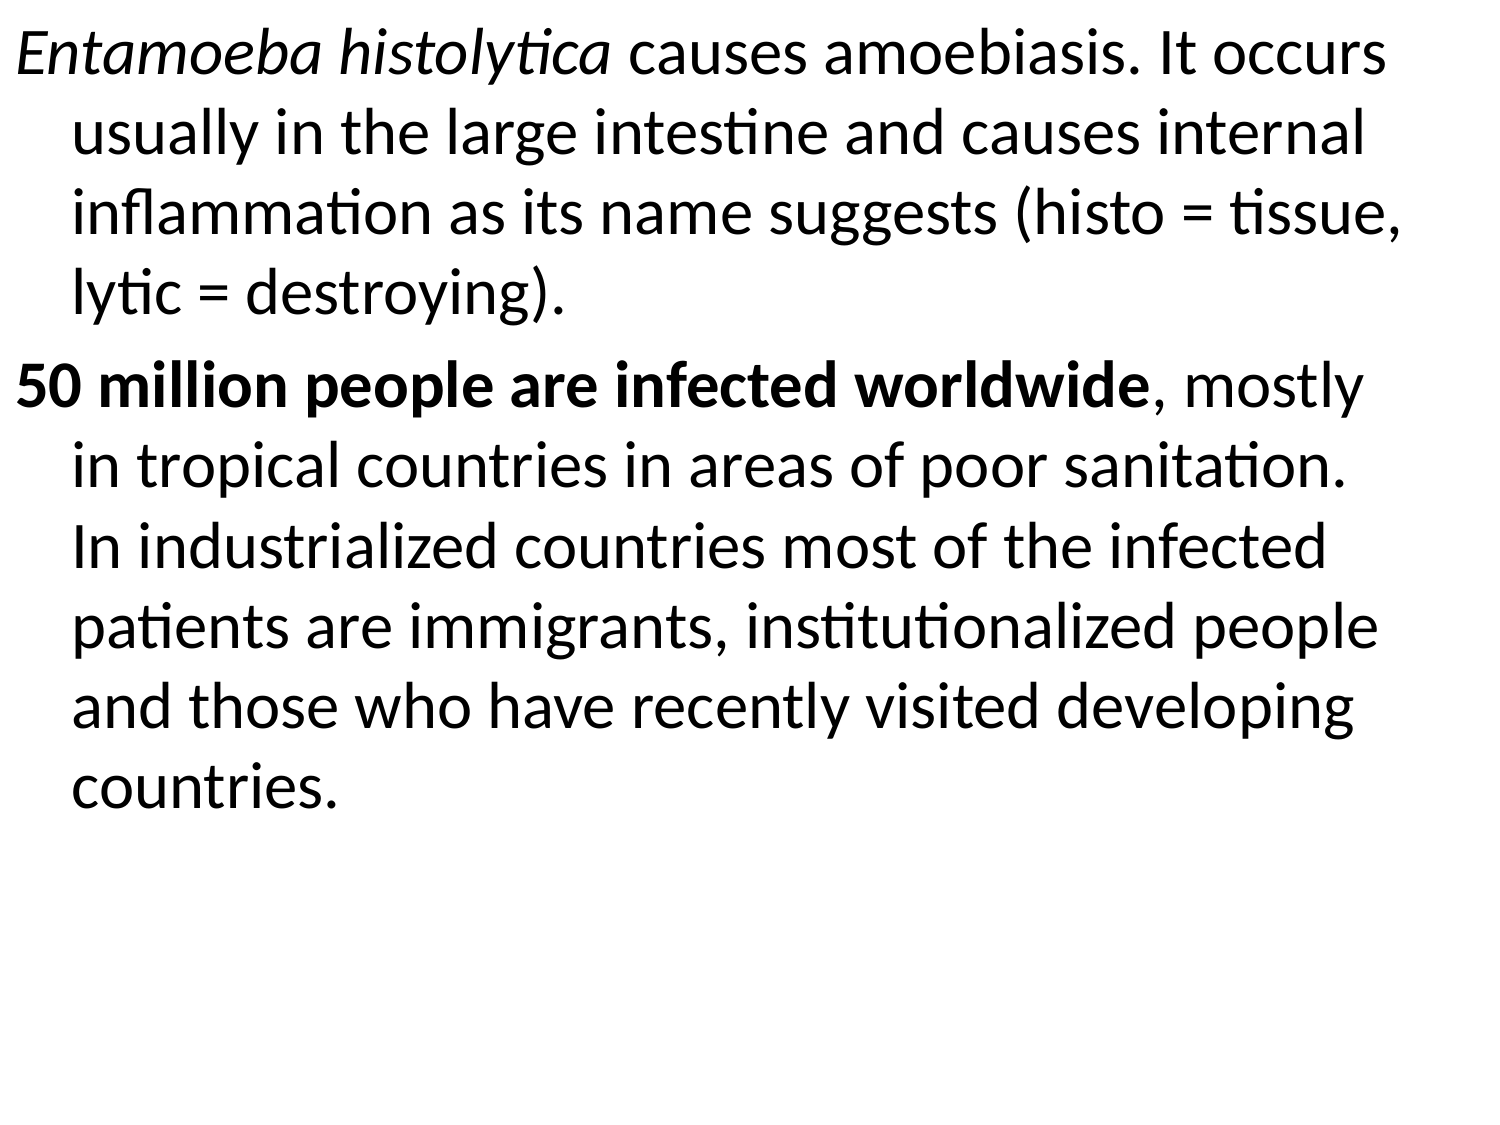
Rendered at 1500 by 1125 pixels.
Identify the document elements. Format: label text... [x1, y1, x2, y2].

list Entamoeba histolytica causes amoebiasis. It occurs usually in the large intestine and causes internal inflammation as its name suggests (histo = tissue, lytic = destroying). 50 million people are infected worldwide, mostly in tropical countries in areas of poor sanitation. In industrialized countries most of the infected patients are immigrants, institutionalized people and those who have recently visited developing countries. [0, 0, 1425, 1005]
